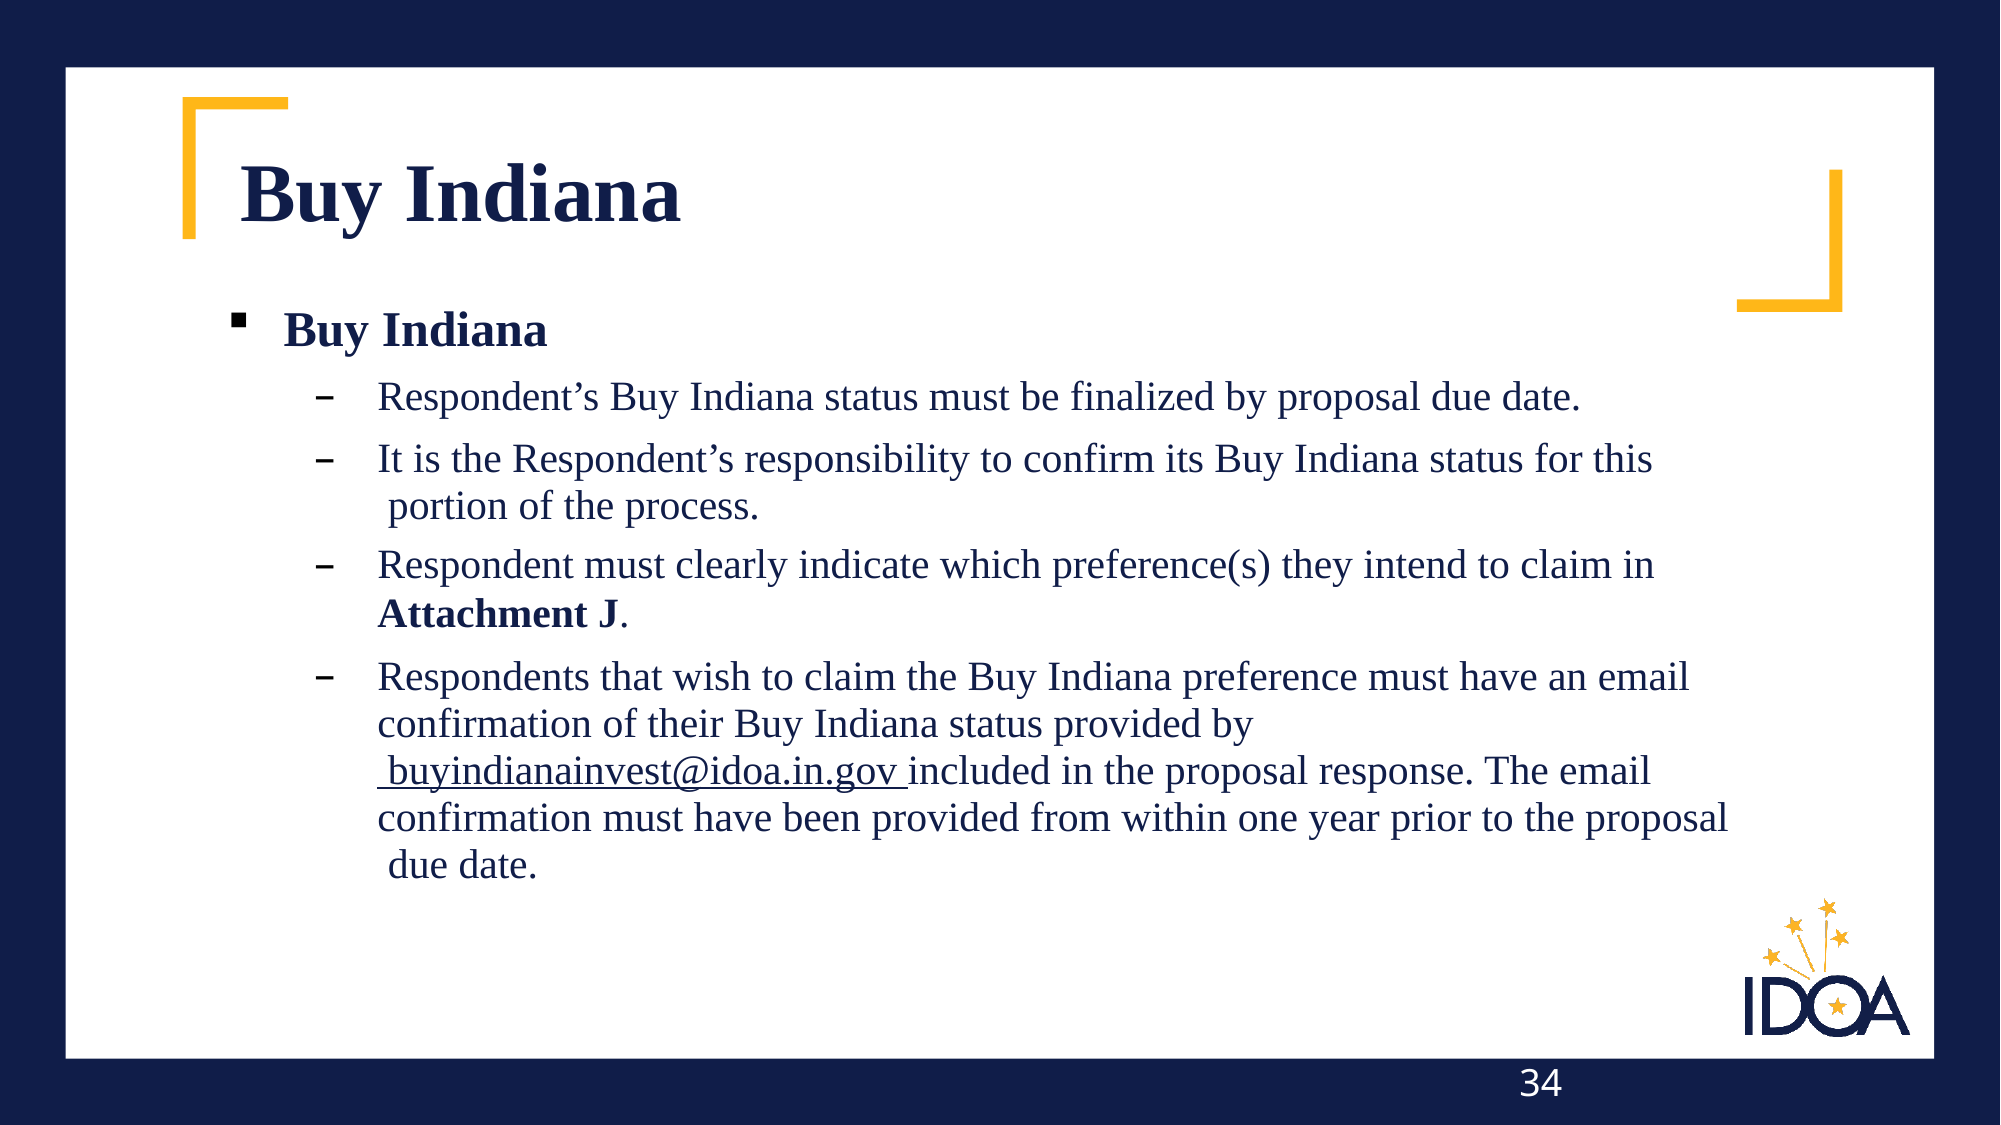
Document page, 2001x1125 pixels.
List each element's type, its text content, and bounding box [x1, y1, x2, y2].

title Buy Indiana [237, 136, 892, 279]
text_box Buy Indiana Respondent’s Buy Indiana status must be finalized by proposal due date. It is the Respondent’s responsibility to confirm its Buy Indiana status for this portion of the process. Respondent must clearly indicate which preference(s) they intend to claim in Attachment J. Respondents that wish to claim the Buy Indiana preference must have an email confirmation of their Buy Indiana status provided by buyindianainvest@idoa.in.gov included in the proposal response. The email confirmation must have been provided from within one year prior to the proposal due date. [225, 279, 1732, 887]
picture [1702, 857, 1959, 1114]
slide_number 34 [1513, 1066, 1571, 1125]
